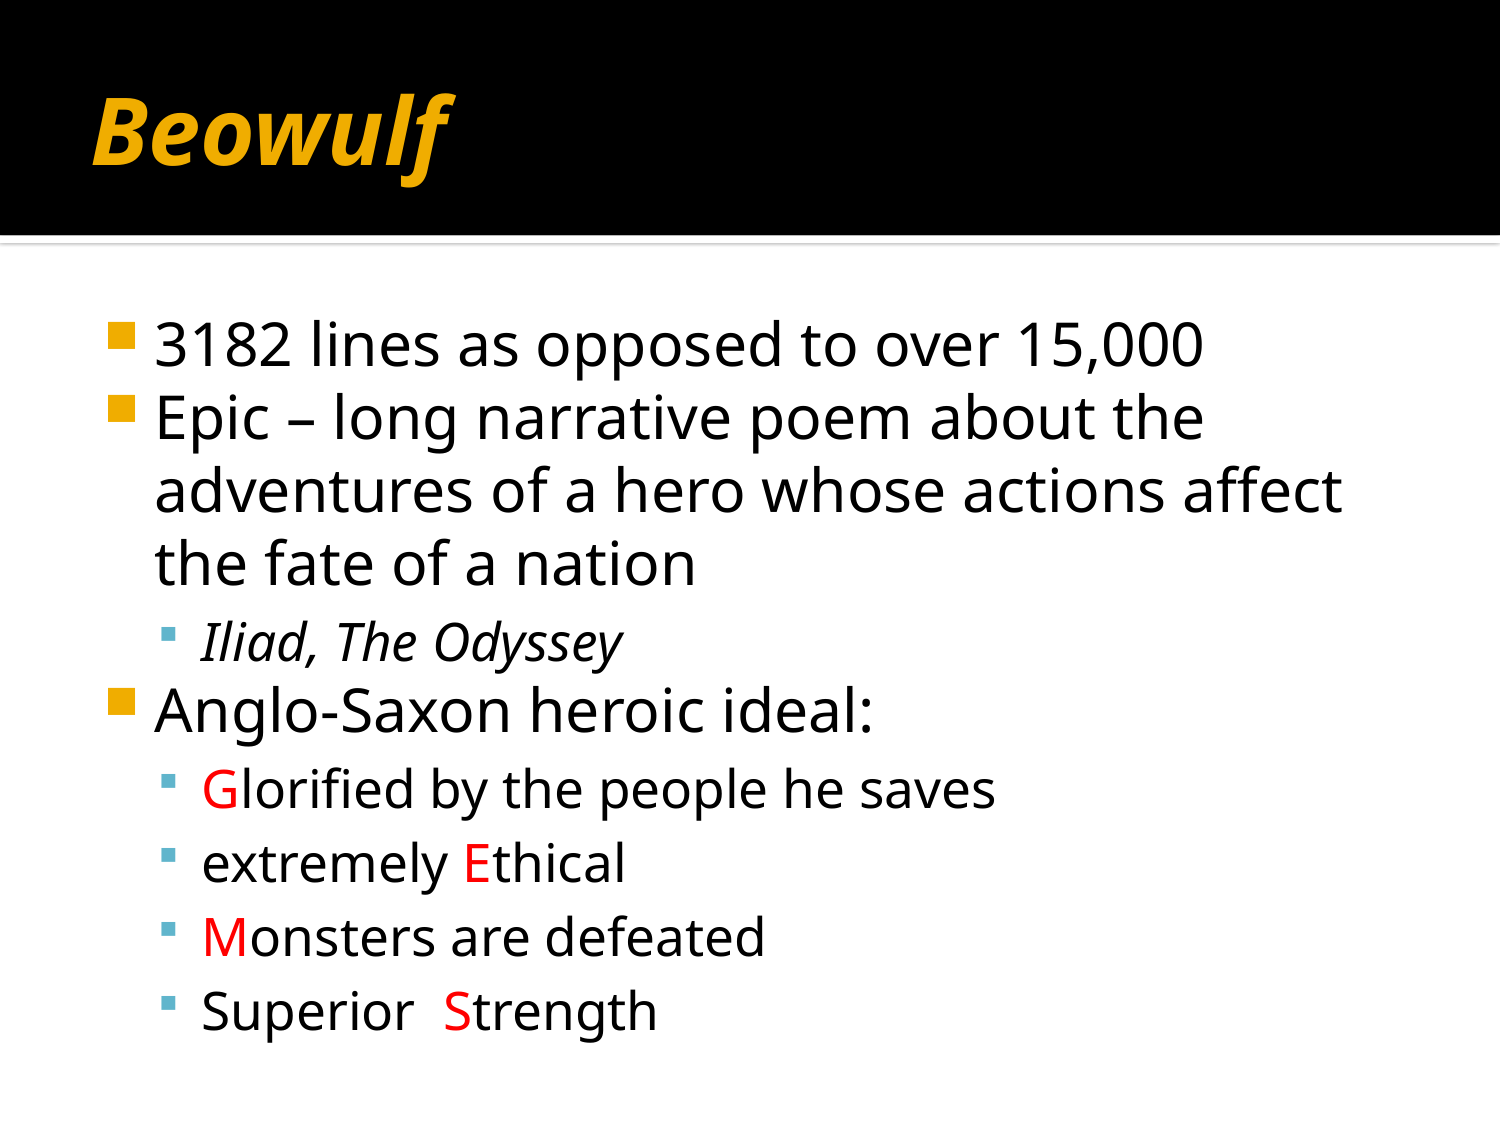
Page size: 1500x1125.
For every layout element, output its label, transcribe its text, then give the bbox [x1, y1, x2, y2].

list 3182 lines as opposed to over 15,000 Epic – long narrative poem about the adventures of a hero whose actions affect the fate of a nation Iliad, The Odyssey Anglo-Saxon heroic ideal: Glorified by the people he saves extremely Ethical Monsters are defeated Superior Strength [75, 291, 1425, 1050]
title Beowulf [75, 25, 1425, 231]
